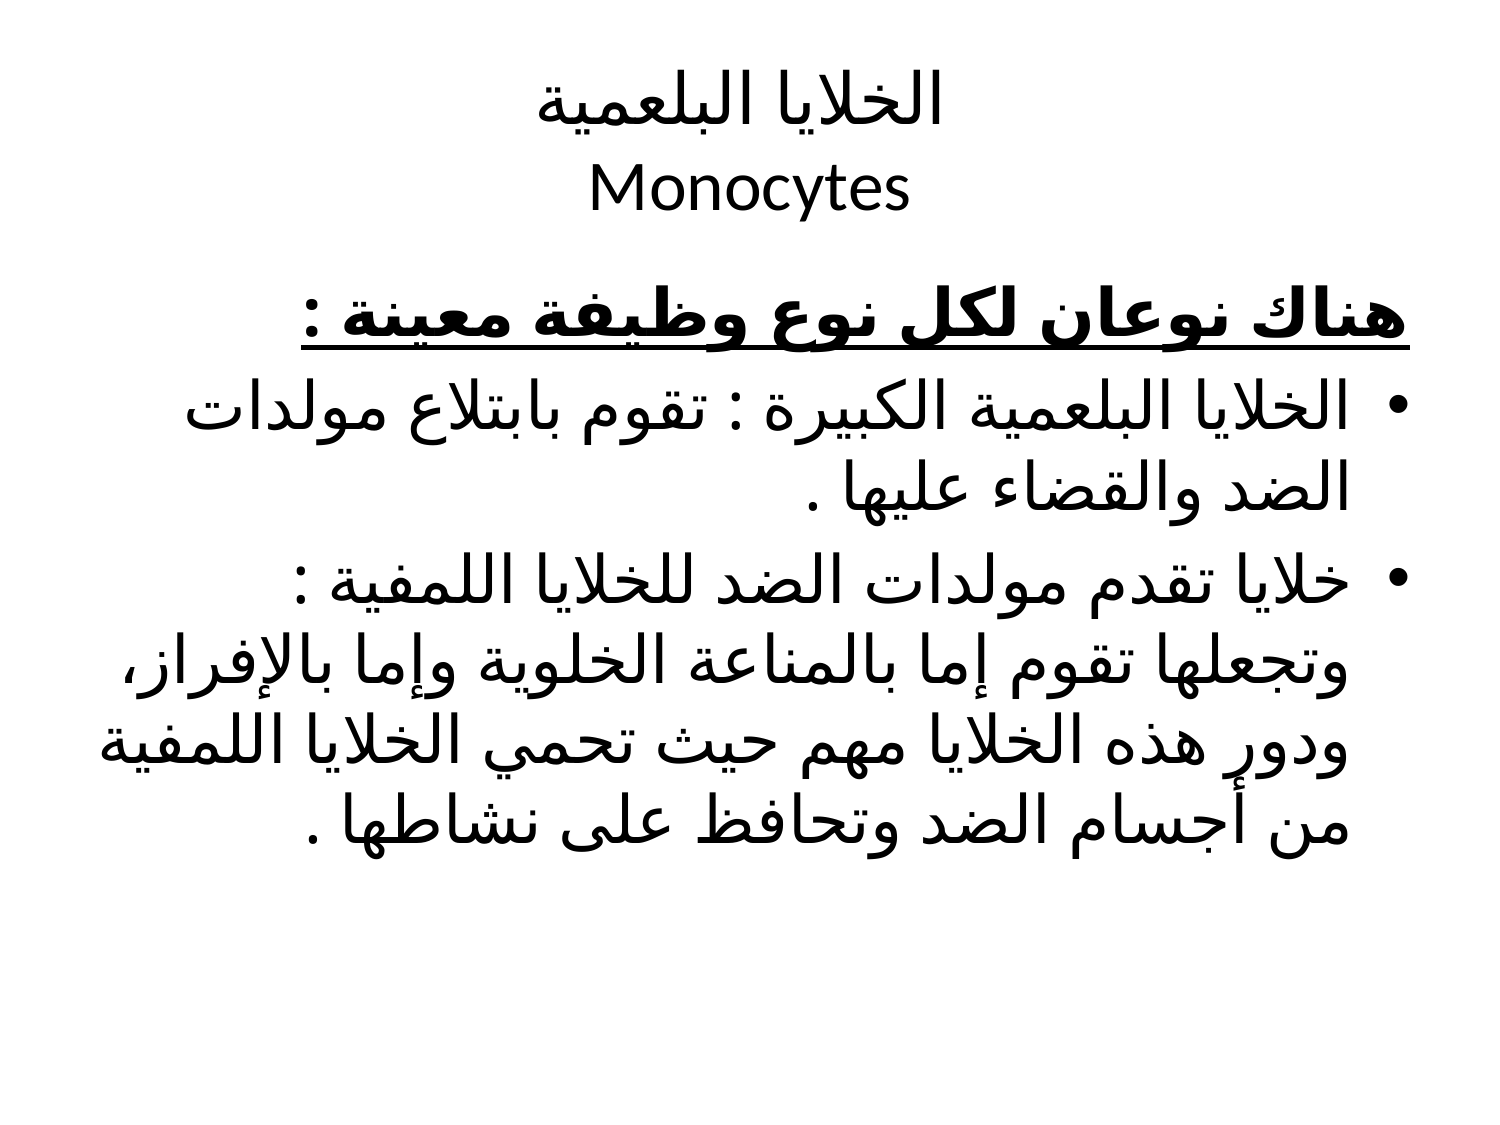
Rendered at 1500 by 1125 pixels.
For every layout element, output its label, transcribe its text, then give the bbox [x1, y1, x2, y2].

list هناك نوعان لكل نوع وظيفة معينة : الخلايا البلعمية الكبيرة : تقوم بابتلاع مولدات الضد والقضاء عليها . خلايا تقدم مولدات الضد للخلايا اللمفية : وتجعلها تقوم إما بالمناعة الخلوية وإما بالإفراز، ودور هذه الخلايا مهم حيث تحمي الخلايا اللمفية من أجسام الضد وتحافظ على نشاطها . [75, 262, 1425, 1005]
title الخلايا البلعمية Monocytes [75, 45, 1425, 233]
